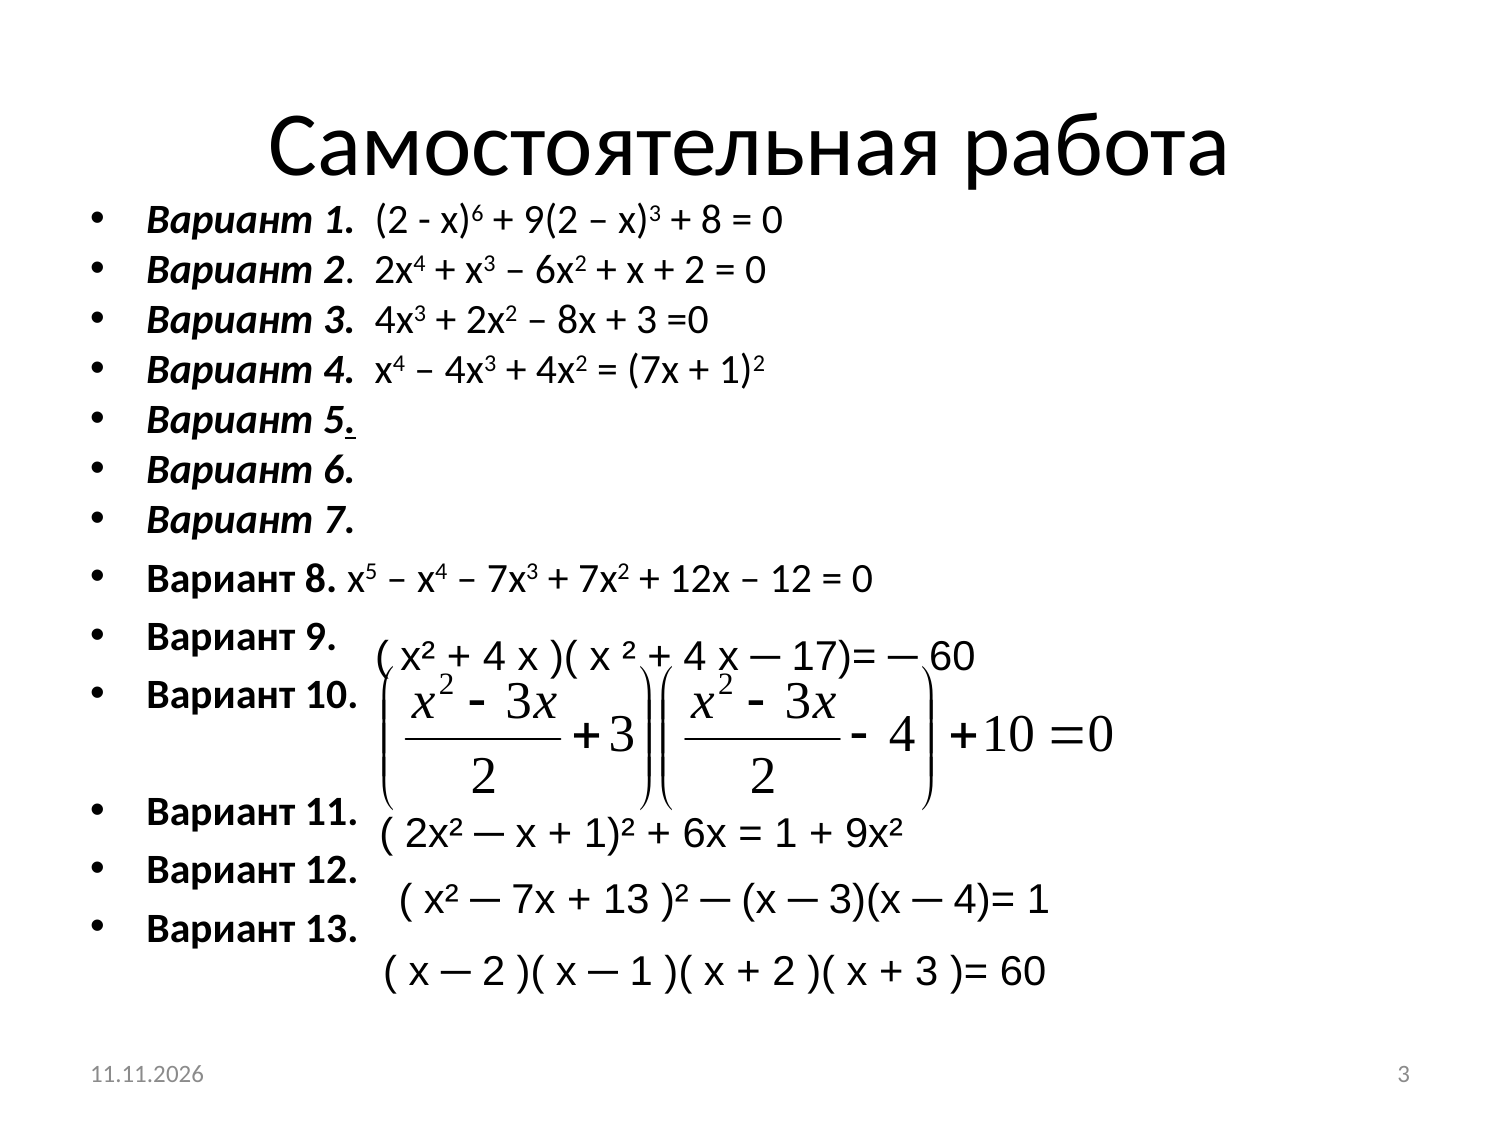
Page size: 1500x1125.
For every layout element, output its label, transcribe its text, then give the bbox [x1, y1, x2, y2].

text_box ( х² ─ 7х + 13 )² ─ (х ─ 3)(х ─ 4)= 1 [383, 864, 1310, 930]
slide_number 3 [1074, 1042, 1425, 1103]
text_box ( 2х² ─ х + 1)² + 6х = 1 + 9х² [364, 798, 1138, 864]
text_box ( х² + 4 х )( х ² + 4 х ─ 17)= ─ 60 [360, 621, 1251, 687]
text_box ( х ─ 2 )( х ─ 1 )( х + 2 )( х + 3 )= 60 [368, 936, 1447, 1001]
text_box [371, 654, 1122, 824]
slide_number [75, 1042, 425, 1103]
title Самостоятельная работа [75, 45, 1425, 233]
